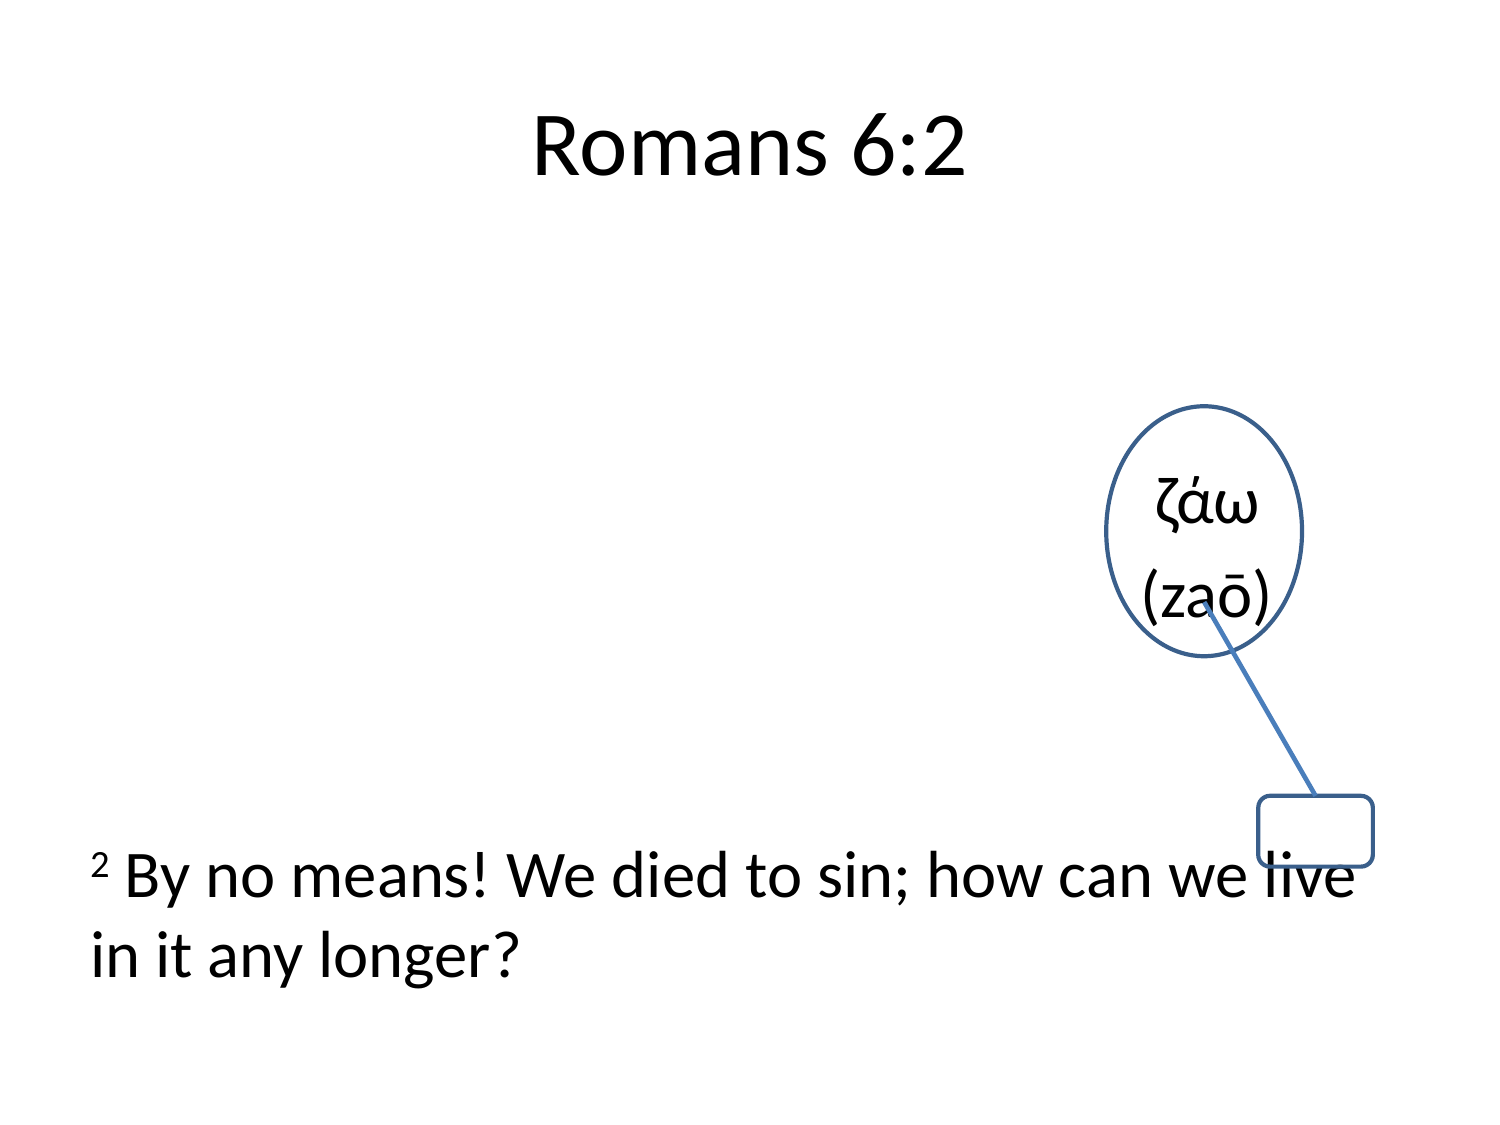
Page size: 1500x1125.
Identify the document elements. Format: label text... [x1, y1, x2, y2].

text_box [1203, 655, 1316, 797]
title Romans 6:2 [75, 45, 1425, 233]
text_box [1256, 793, 1375, 869]
list ζάω (zaō) 2 By no means! We died to sin; how can we live in it any longer? [75, 262, 1425, 1005]
text_box [1104, 404, 1305, 659]
